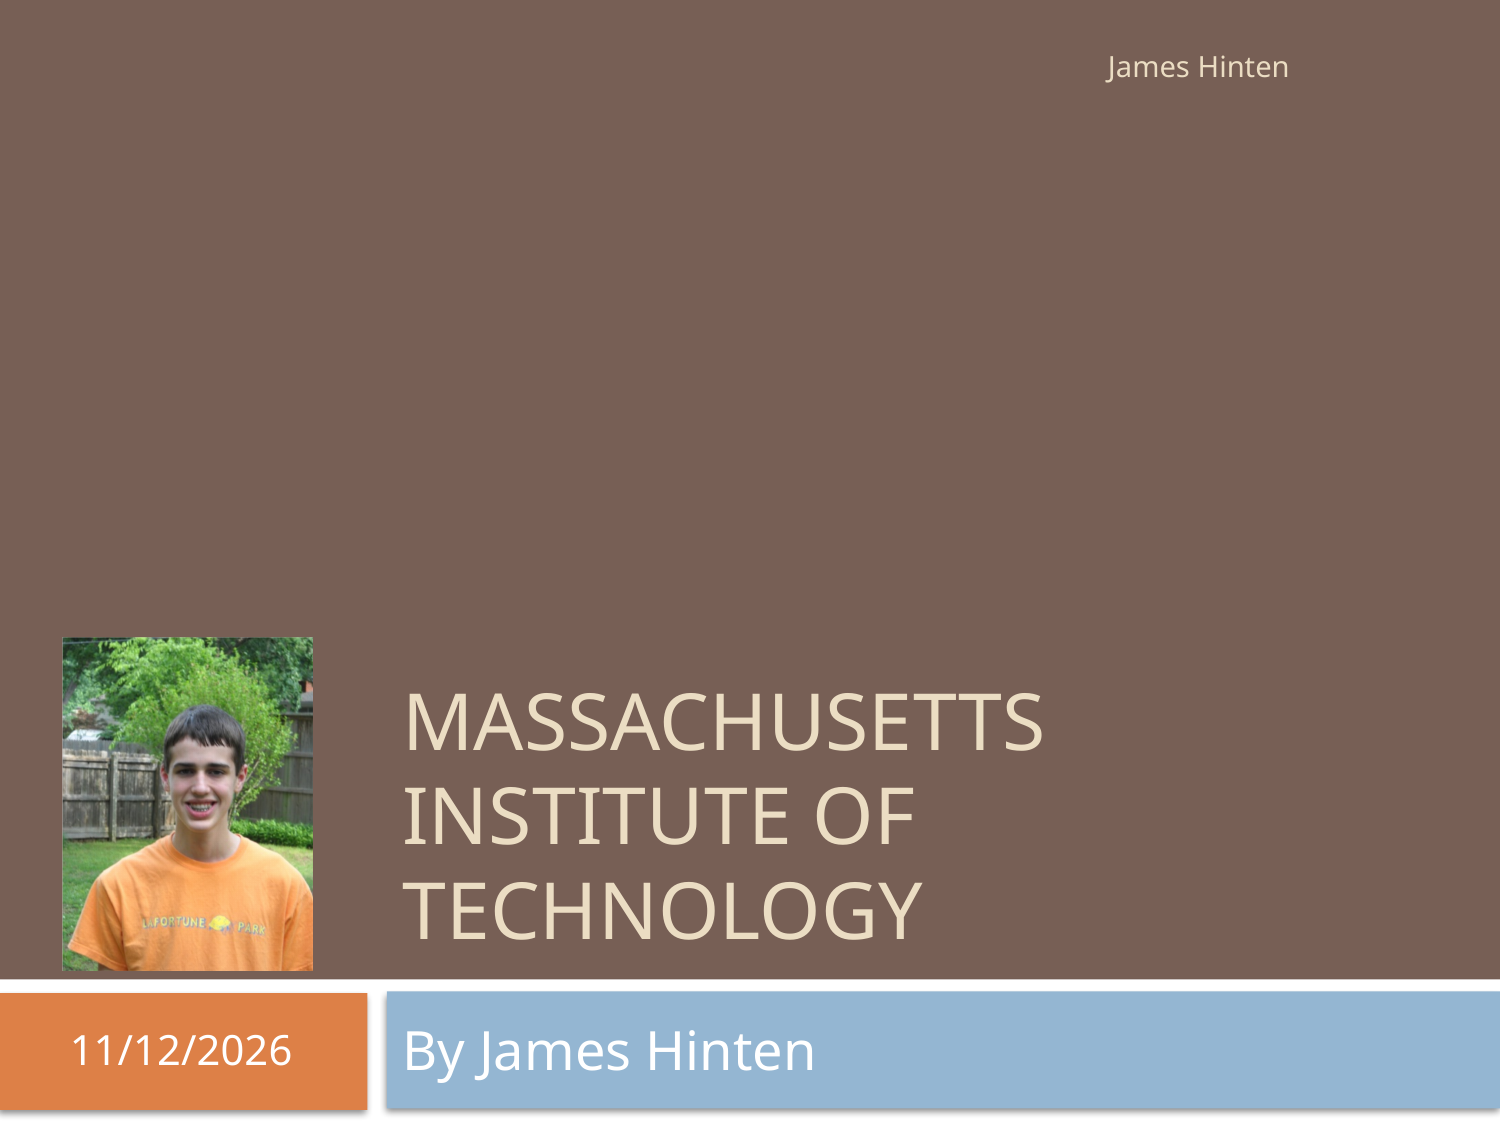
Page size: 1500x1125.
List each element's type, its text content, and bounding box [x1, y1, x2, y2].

picture [20, 638, 355, 971]
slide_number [12, 995, 350, 1108]
title Massachusetts Institute of Technology [387, 662, 1450, 963]
subtitle By James Hinten [387, 992, 1488, 1105]
footer James Hinten [342, 38, 1305, 99]
